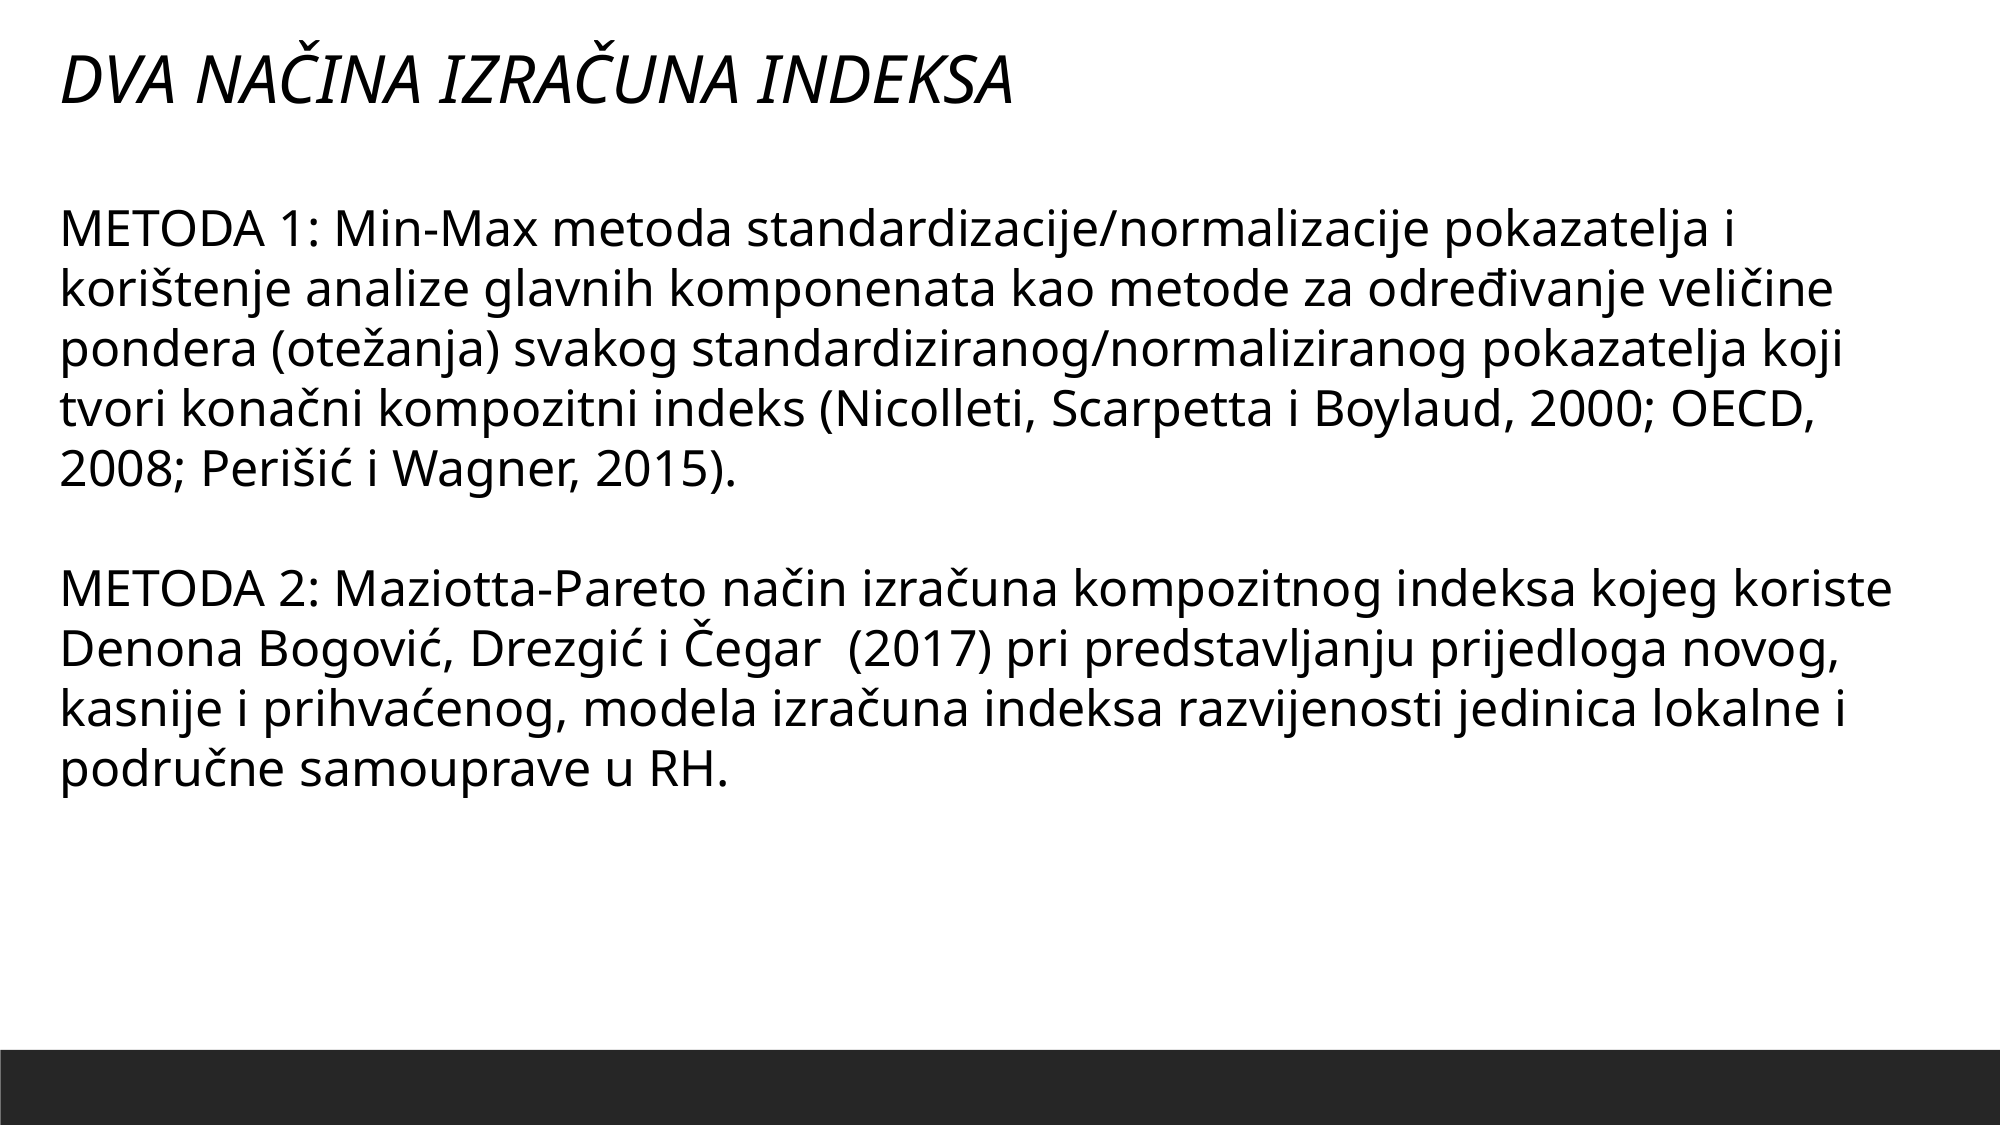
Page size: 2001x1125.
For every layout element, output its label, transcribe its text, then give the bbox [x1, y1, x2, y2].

text_box METODA 1: Min-Max metoda standardizacije/normalizacije pokazatelja i korištenje analize glavnih komponenata kao metode za određivanje veličine pondera (otežanja) svakog standardiziranog/normaliziranog pokazatelja koji tvori konačni kompozitni indeks (Nicolleti, Scarpetta i Boylaud, 2000; OECD, 2008; Perišić i Wagner, 2015). METODA 2: Maziotta-Pareto način izračuna kompozitnog indeksa kojeg koriste Denona Bogović, Drezgić i Čegar (2017) pri predstavljanju prijedloga novog, kasnije i prihvaćenog, modela izračuna indeksa razvijenosti jedinica lokalne i područne samouprave u RH. [45, 189, 1971, 805]
text_box DVA NAČINA IZRAČUNA INDEKSA [45, 29, 1971, 124]
